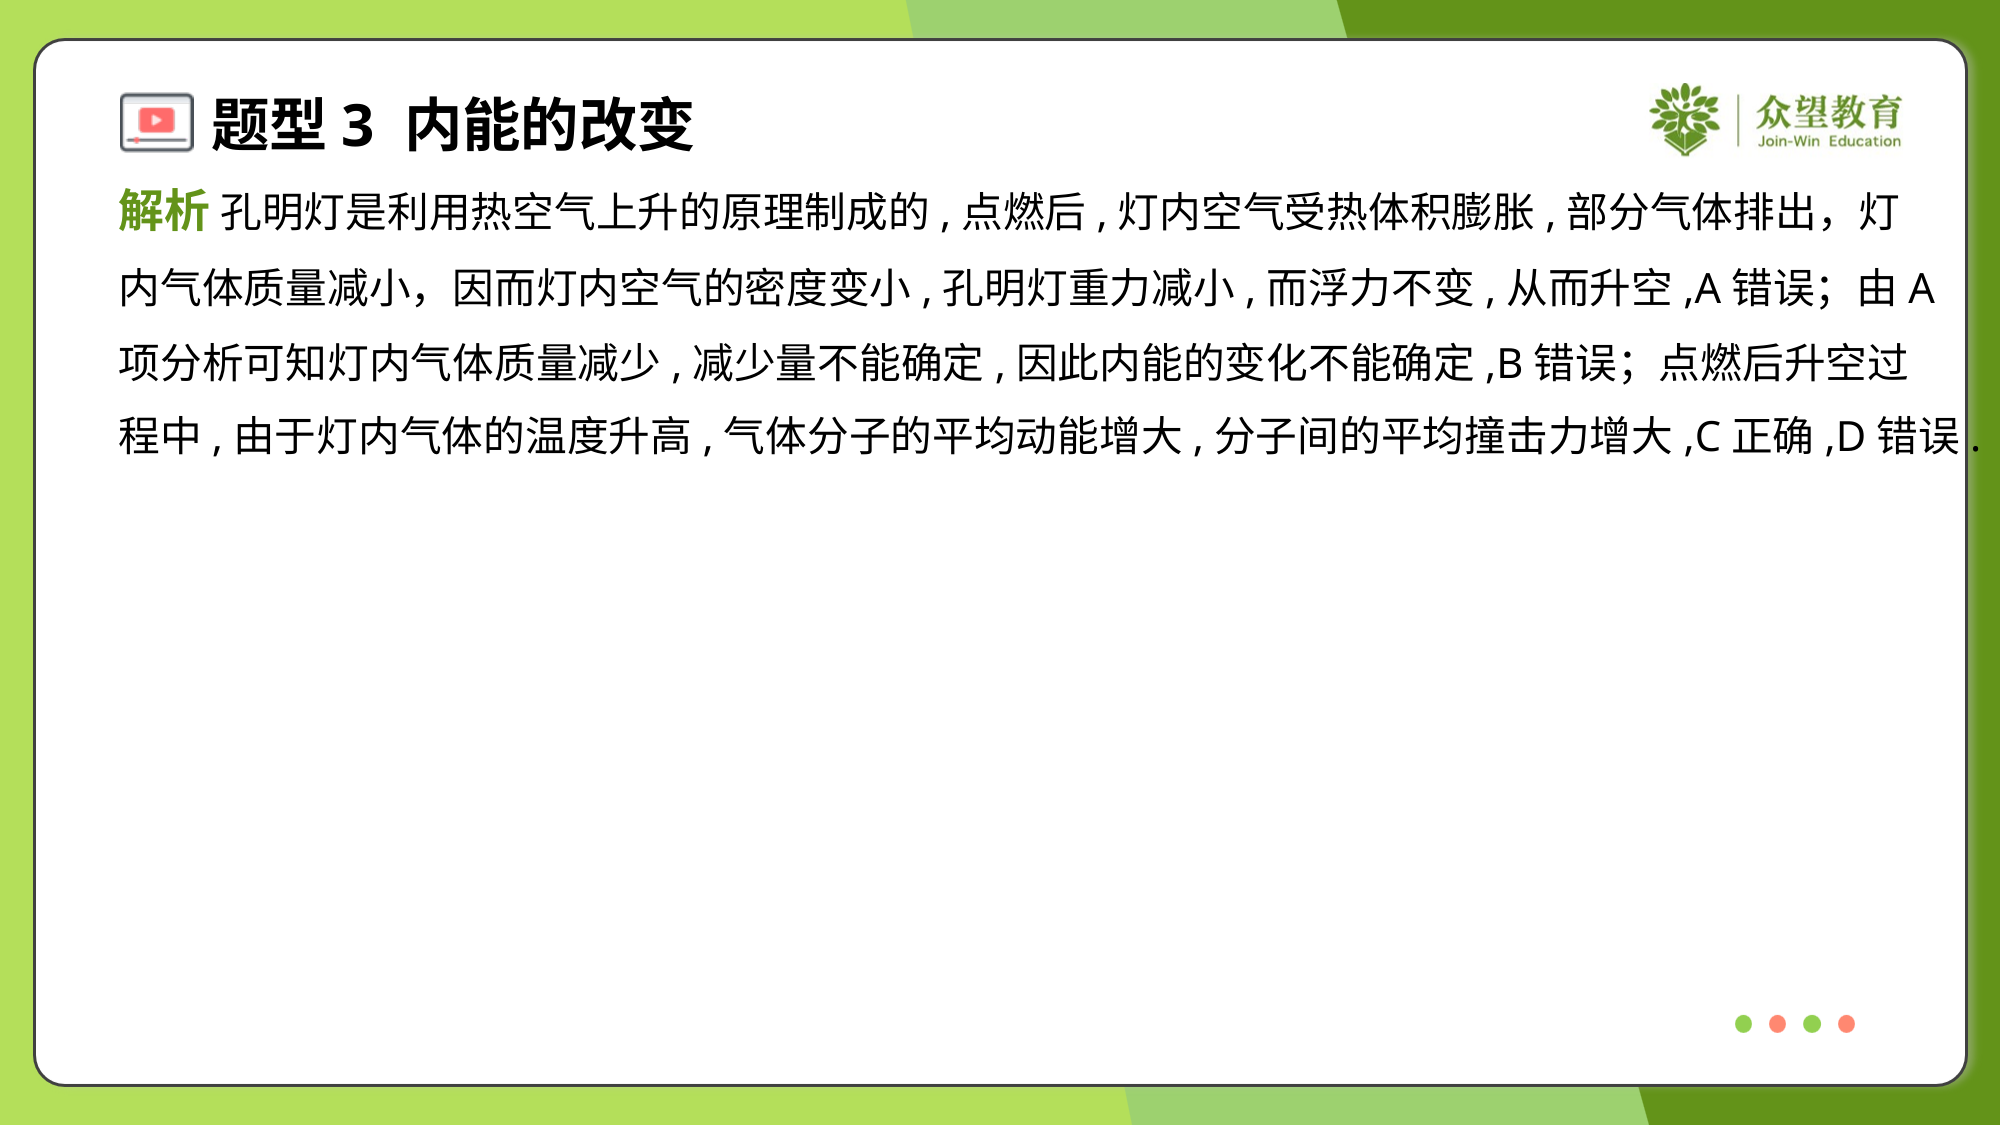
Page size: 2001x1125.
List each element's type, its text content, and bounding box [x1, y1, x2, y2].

picture [0, 0, 2000, 1125]
text_box 解析 孔明灯是利用热空气上升的原理制成的,点燃后,灯内空气受热体积膨胀,部分气体排出，灯 内气体质量减小，因而灯内空气的密度变小,孔明灯重力减小,而浮力不变,从而升空,A错误；由A 项分析可知灯内气体质量减少,减少量不能确定,因此内能的变化不能确定,B错误；点燃后升空过 程中,由于灯内气体的温度升高,气体分子的平均动能增大,分子间的平均撞击力增大,C正确,D错误. [118, 159, 1883, 452]
